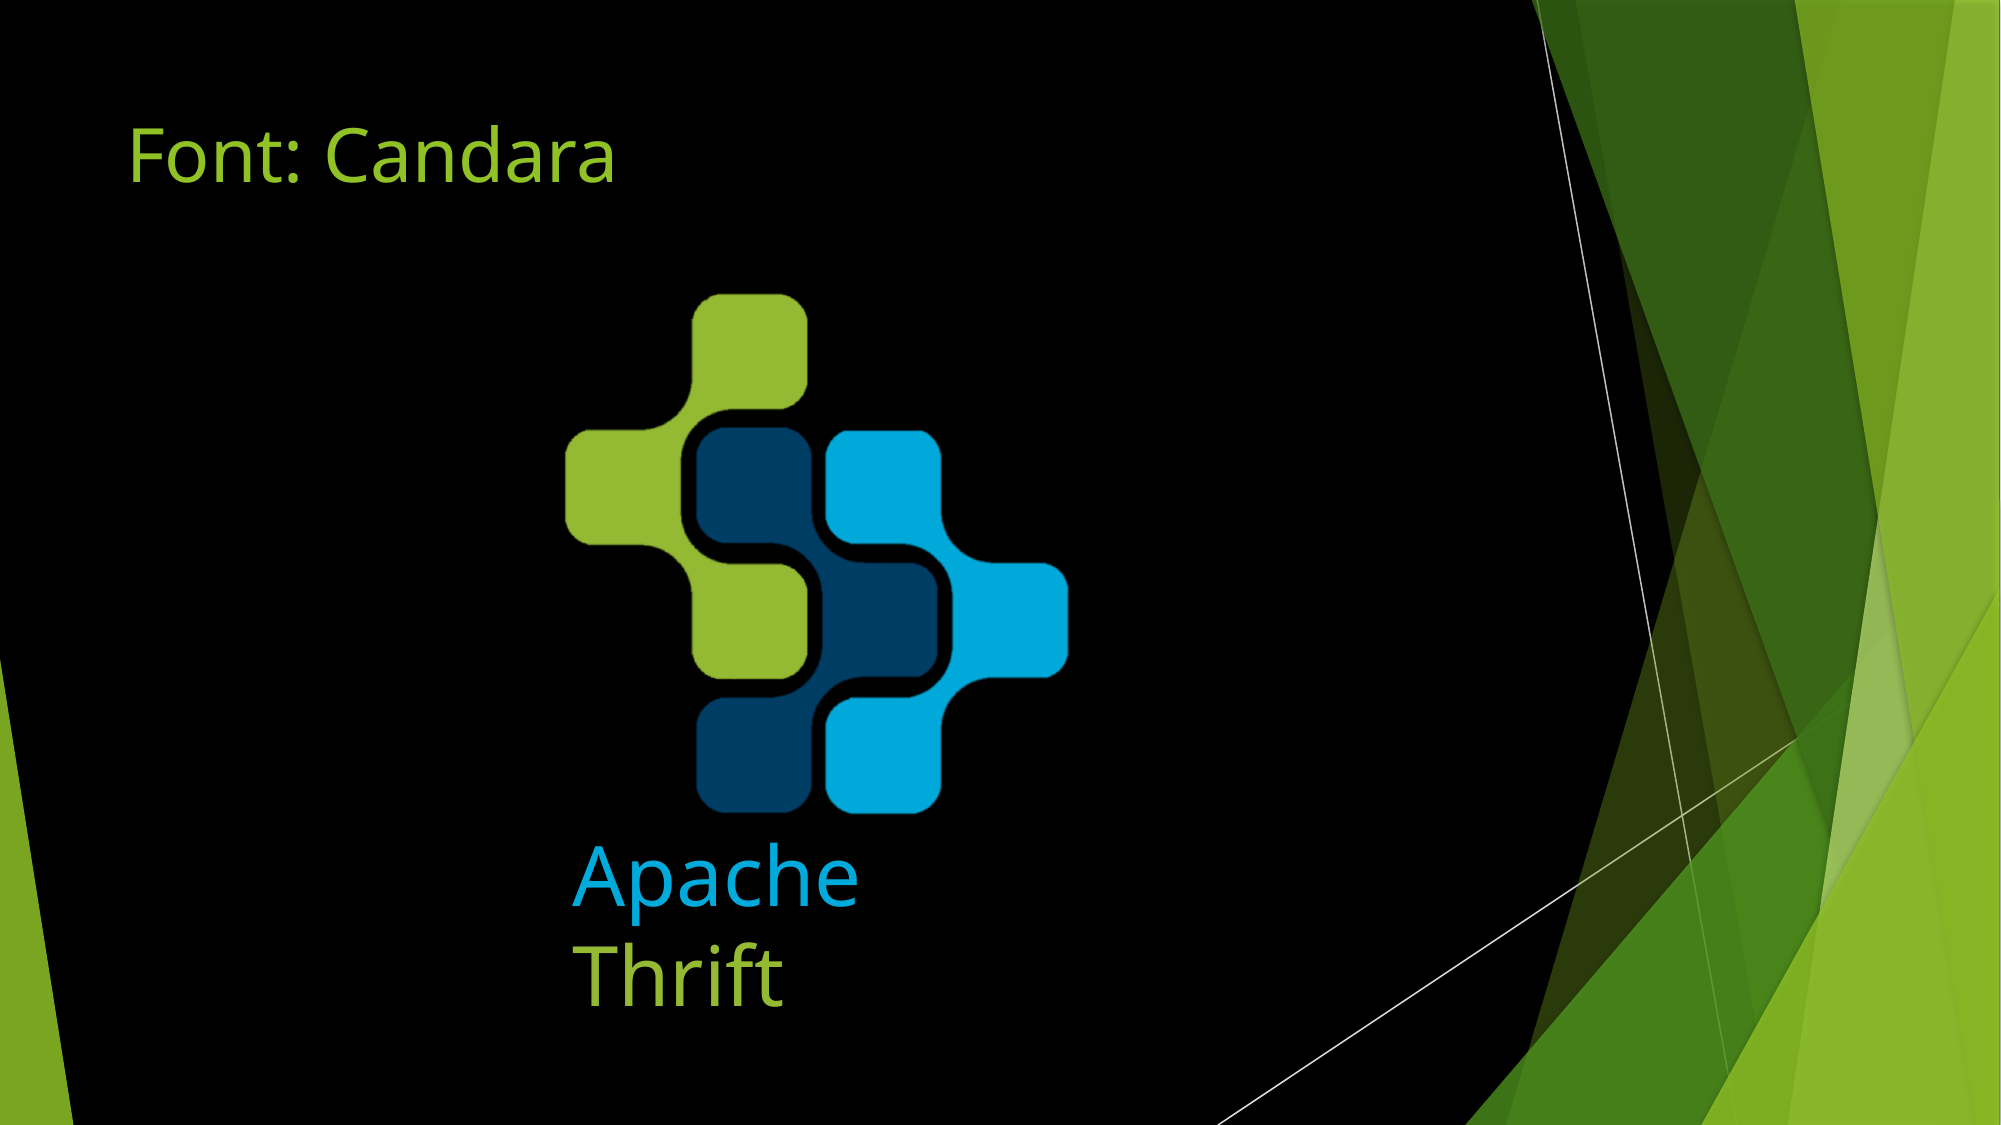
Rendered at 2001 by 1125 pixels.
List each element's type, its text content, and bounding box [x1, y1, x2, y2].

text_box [517, 275, 1115, 933]
title Font: Candara [111, 99, 1522, 317]
